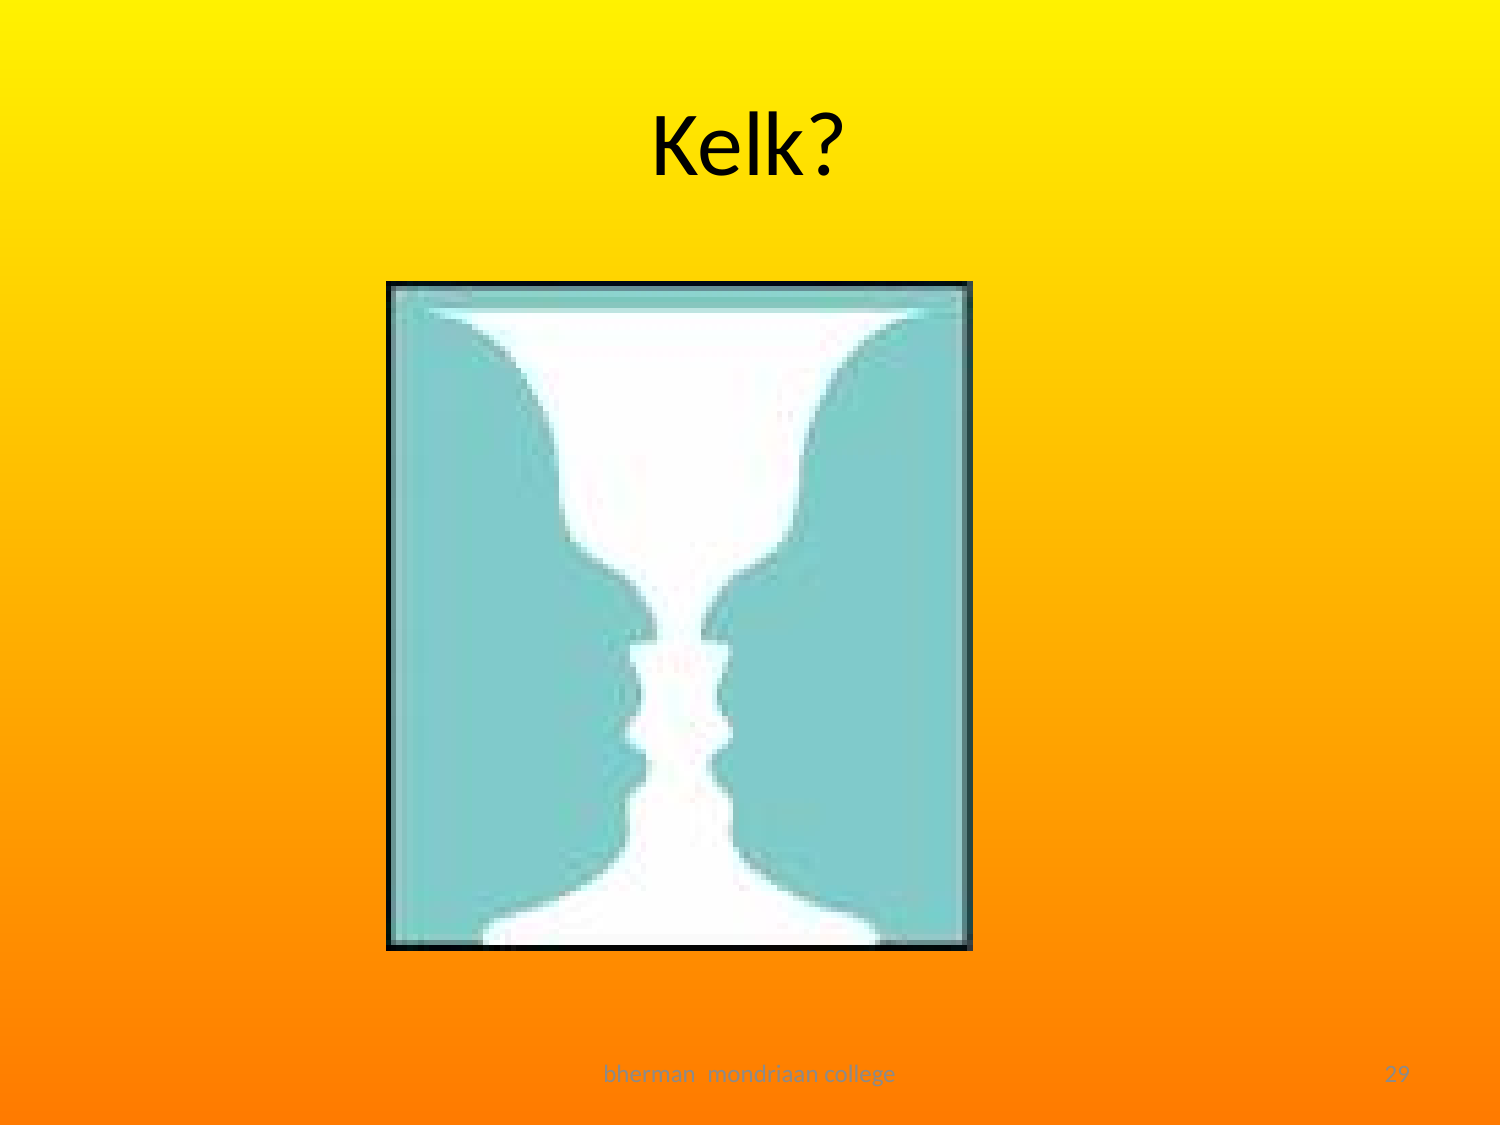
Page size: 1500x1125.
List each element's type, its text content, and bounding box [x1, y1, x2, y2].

slide_number 29 [1074, 1042, 1425, 1103]
title Kelk? [75, 45, 1425, 233]
picture [386, 281, 973, 951]
footer bherman mondriaan college [512, 1042, 988, 1103]
